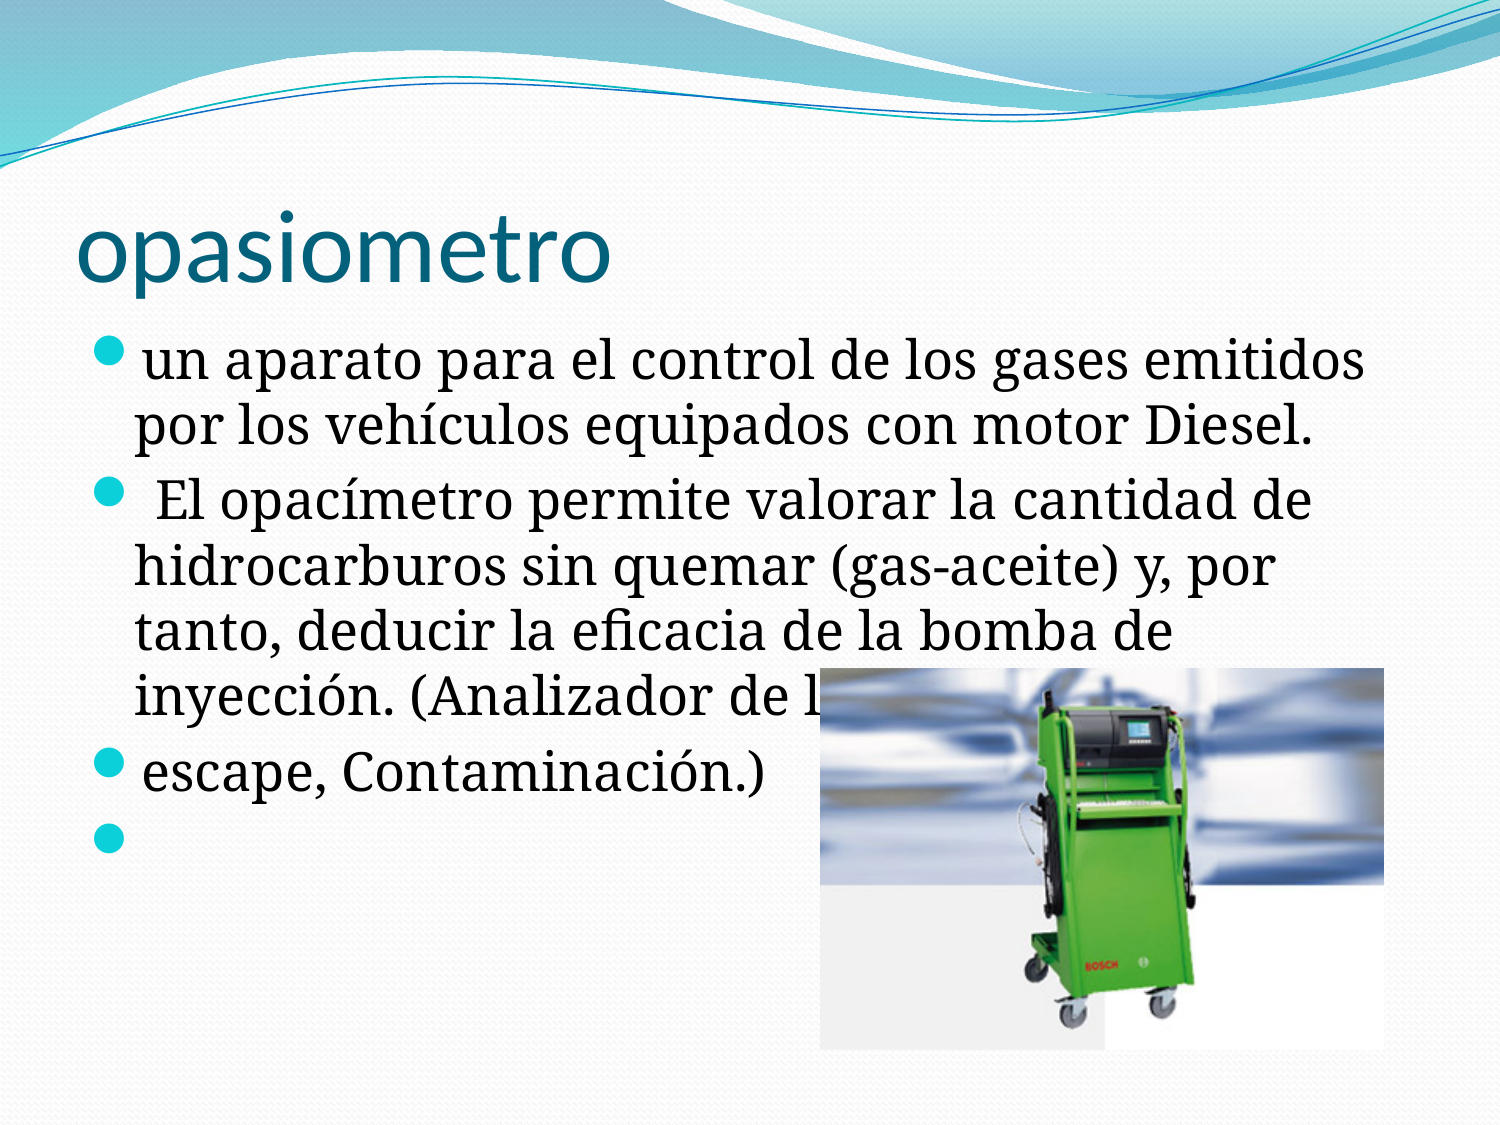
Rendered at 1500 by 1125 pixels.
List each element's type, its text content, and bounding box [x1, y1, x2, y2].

title opasiometro [75, 115, 1425, 303]
title [813, 669, 820, 1038]
picture [820, 668, 1384, 1051]
title [1384, 670, 1390, 1038]
list un aparato para el control de los gases emitidos por los vehículos equipados con motor Diesel. El opacímetro permite valorar la cantidad de hidrocarburos sin quemar (gas-aceite) y, por tanto, deducir la eficacia de la bomba de inyección. (Analizador de los gases de escape, Contaminación.) [75, 317, 1425, 1038]
